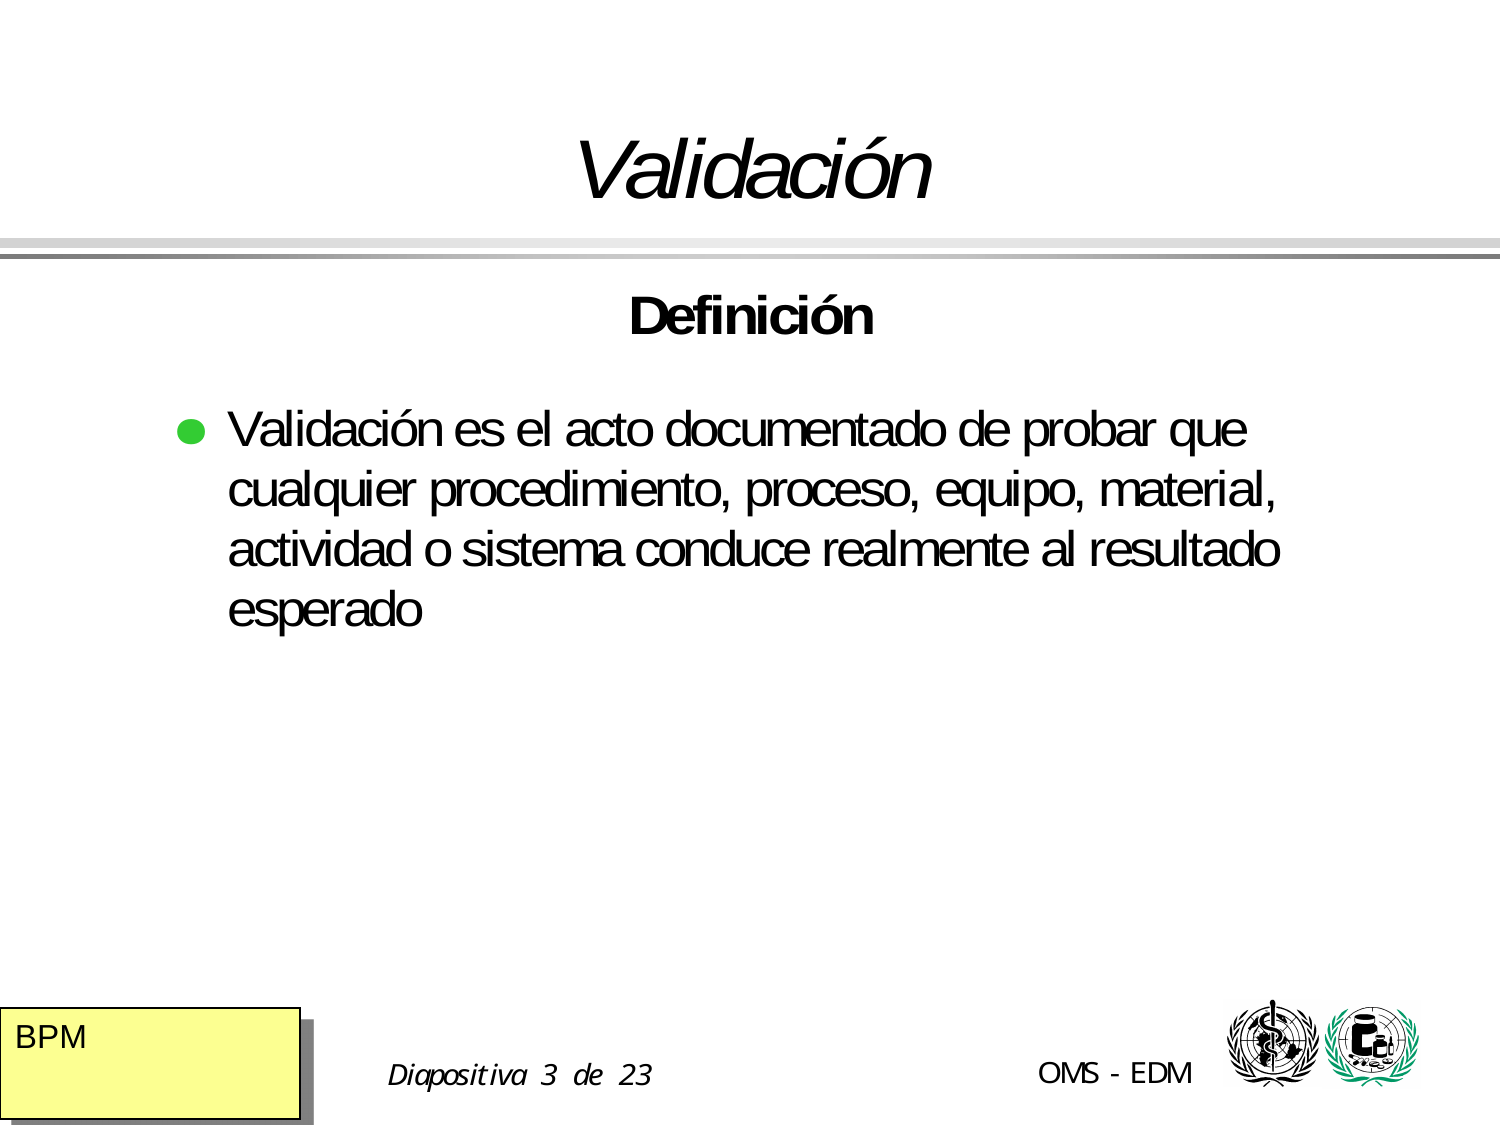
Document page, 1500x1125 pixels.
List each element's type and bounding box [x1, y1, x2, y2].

text_box [0, 0, 1500, 1125]
